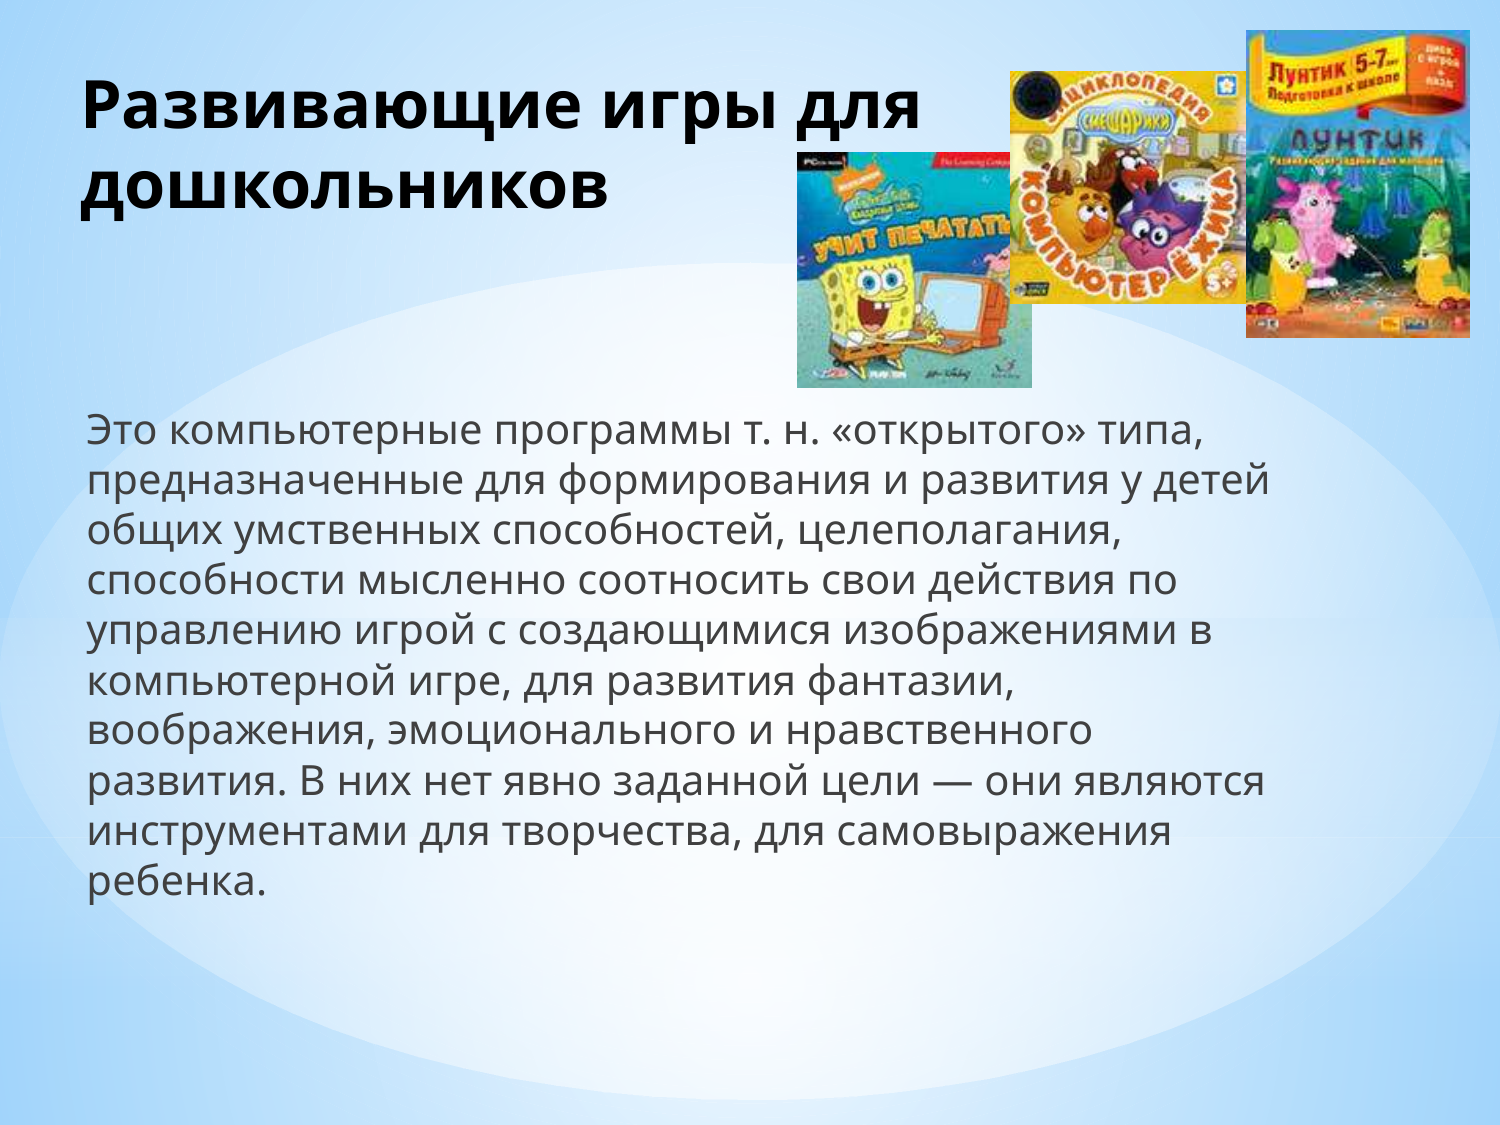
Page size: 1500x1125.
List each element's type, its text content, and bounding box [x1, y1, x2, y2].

picture [796, 30, 1470, 388]
title Развивающие игры для дошкольников [64, 54, 1134, 243]
list Это компьютерные программы т. н. «открытого» типа, предназначенные для формирования и развития у детей общих умственных способностей, целеполагания, способности мысленно соотносить свои действия по управлению игрой с создающимися изображениями в компьютерной игре, для развития фантазии, воображения, эмоционального и нравственного развития. В них нет явно заданной цели — они являются инструментами для творчества, для самовыражения ребенка. [63, 395, 1316, 1045]
